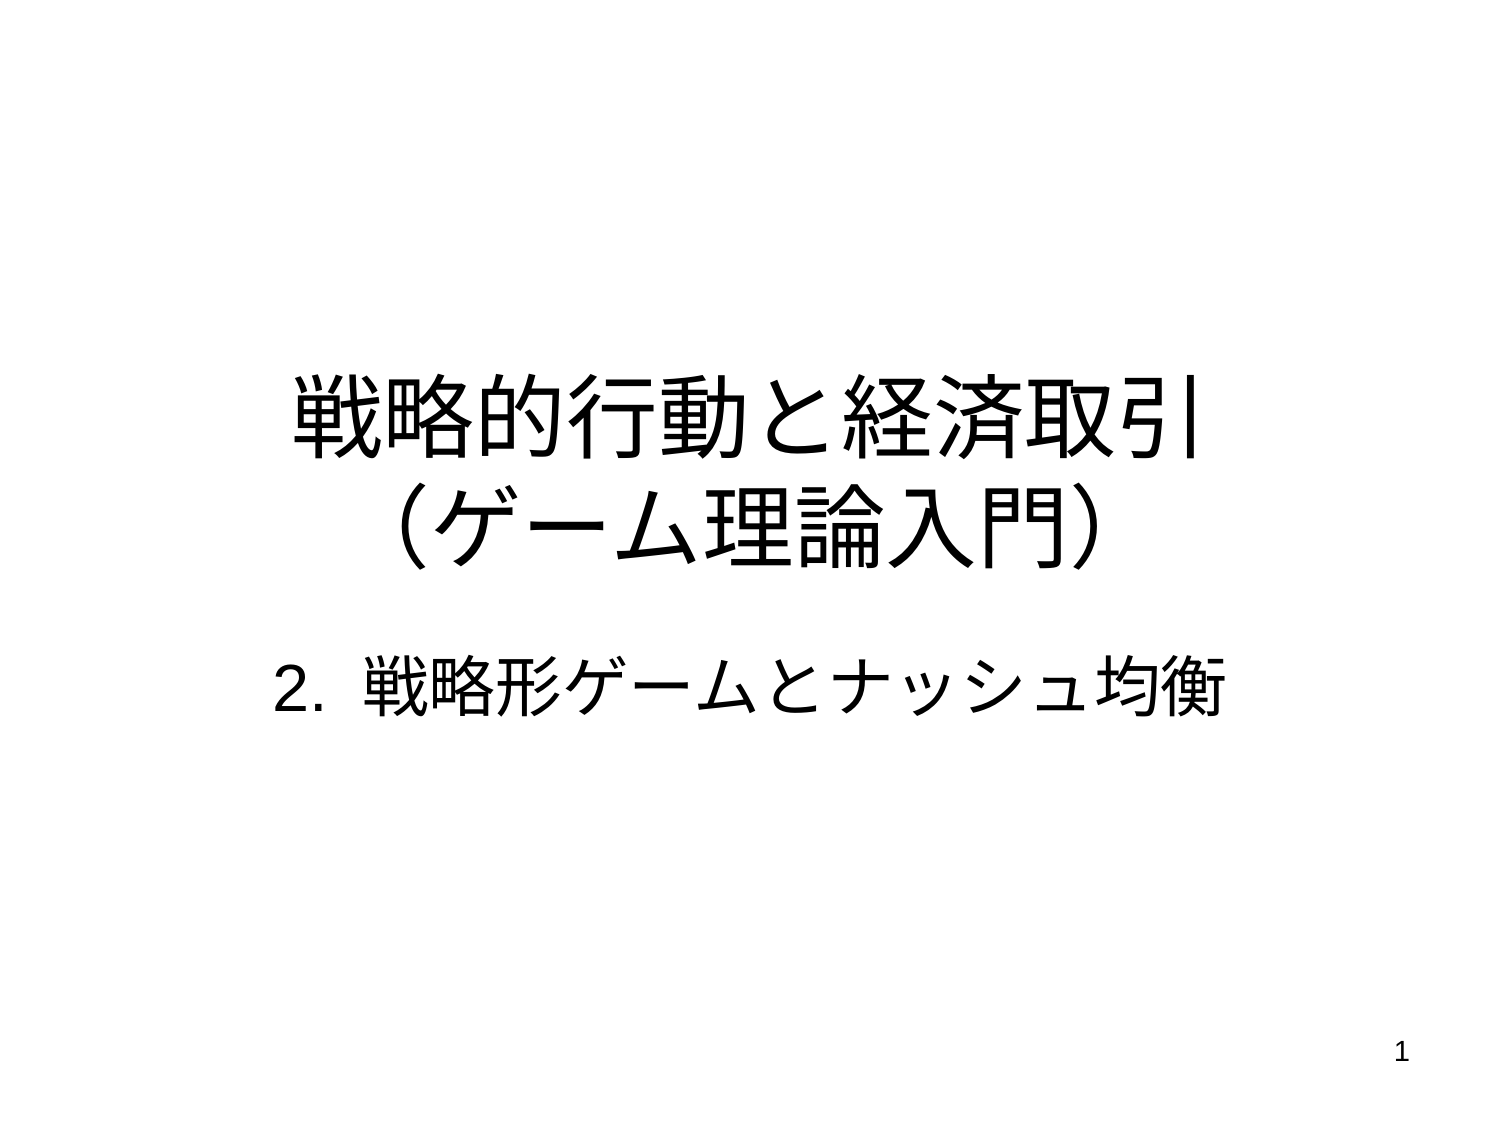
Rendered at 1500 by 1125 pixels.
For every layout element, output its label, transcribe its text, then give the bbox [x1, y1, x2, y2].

slide_number 1 [1074, 1024, 1426, 1103]
title 戦略的行動と経済取引 （ゲーム理論入門） [112, 349, 1388, 591]
subtitle 2. 戦略形ゲームとナッシュ均衡 [225, 637, 1275, 925]
